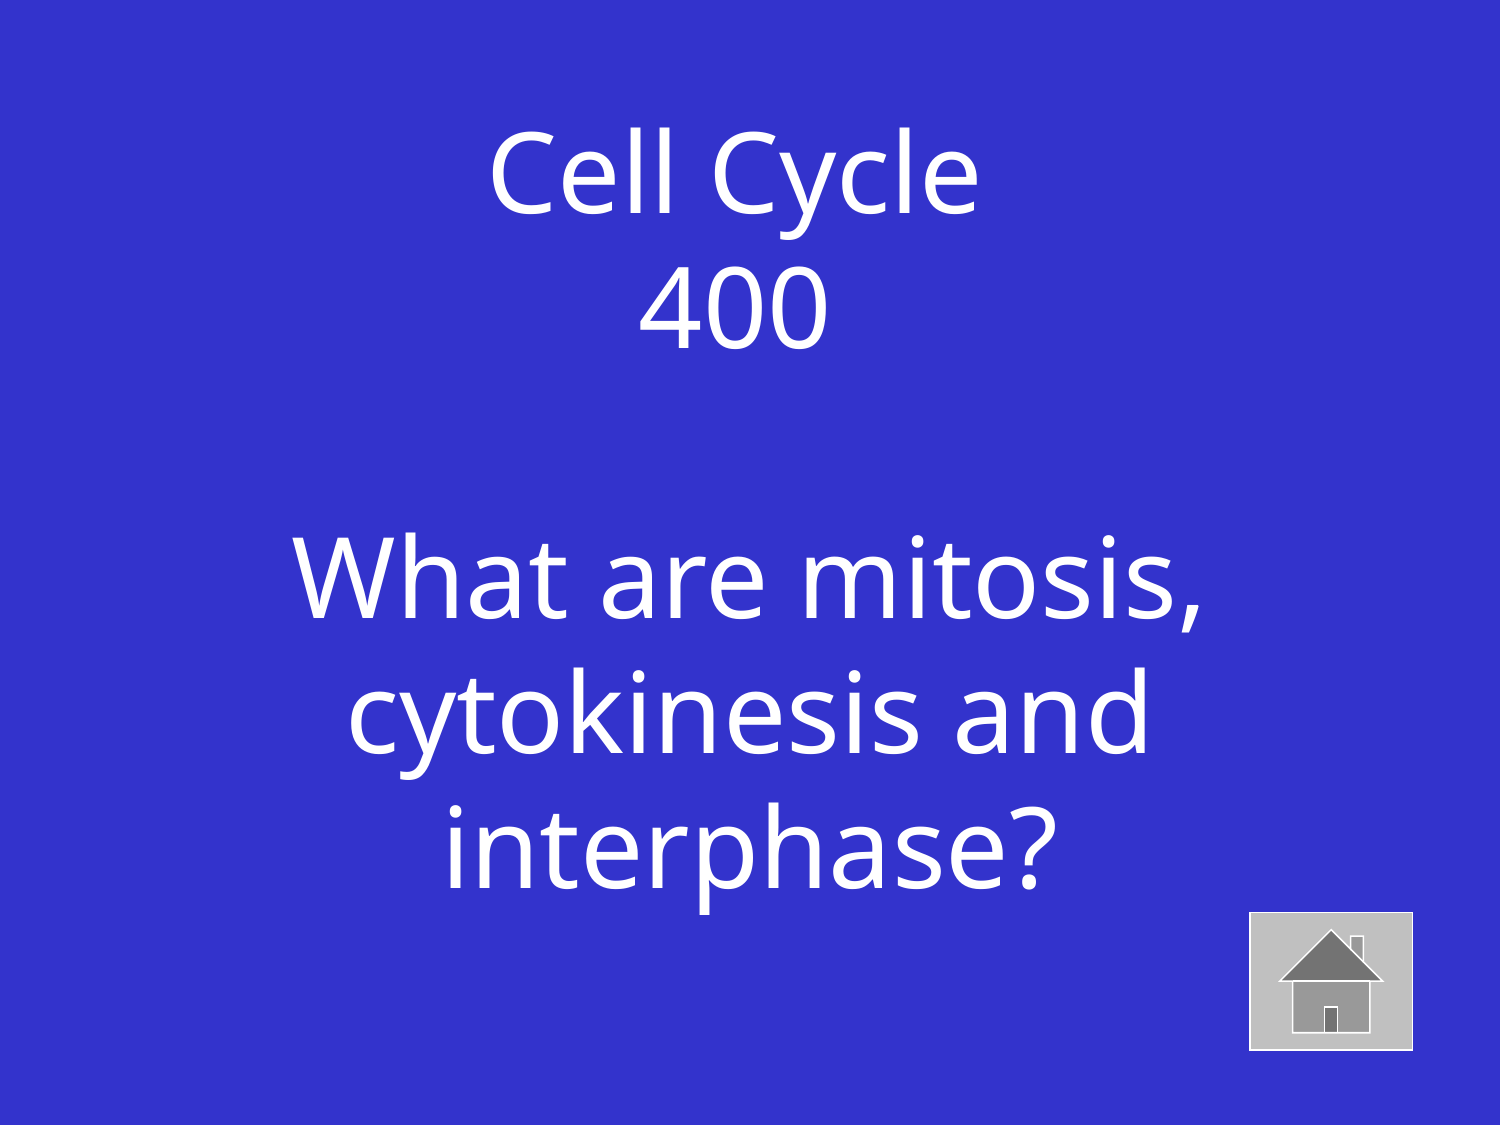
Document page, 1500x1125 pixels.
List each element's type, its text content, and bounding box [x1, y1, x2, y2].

title Cell Cycle 400 What are mitosis, cytokinesis and interphase? [112, 412, 1388, 601]
text_box [1249, 912, 1413, 1050]
